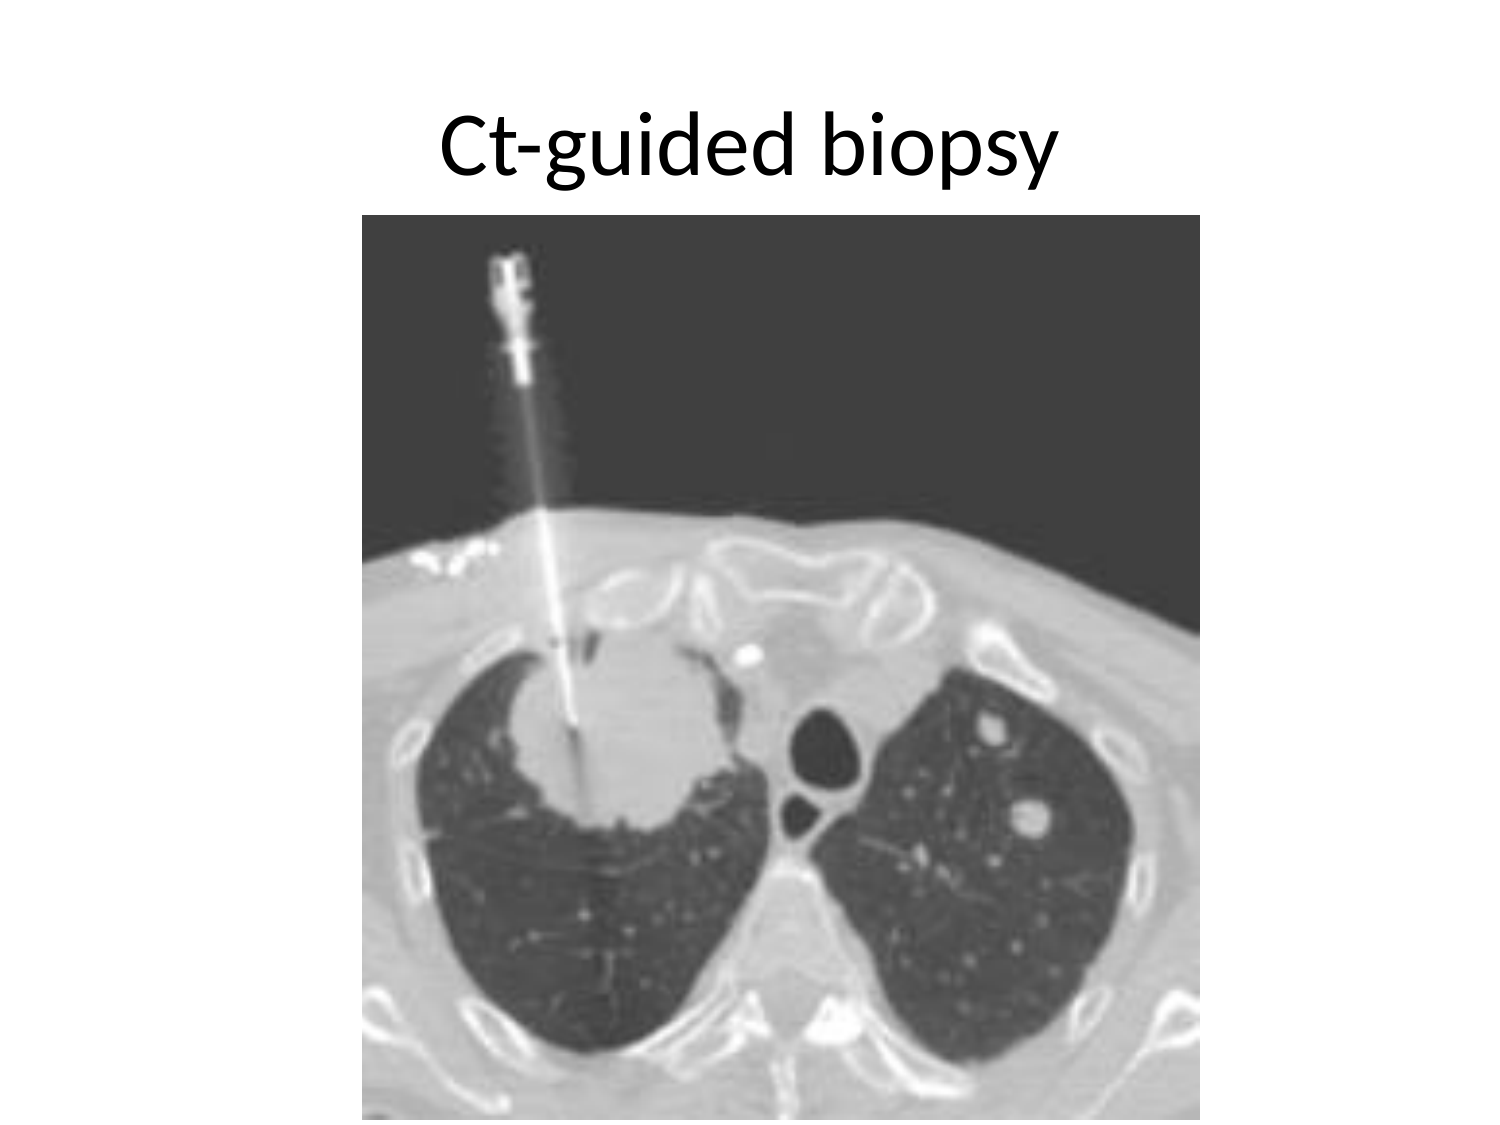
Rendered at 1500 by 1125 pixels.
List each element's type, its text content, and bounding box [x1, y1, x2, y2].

title Ct-guided biopsy [75, 45, 1425, 233]
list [362, 215, 1201, 1120]
